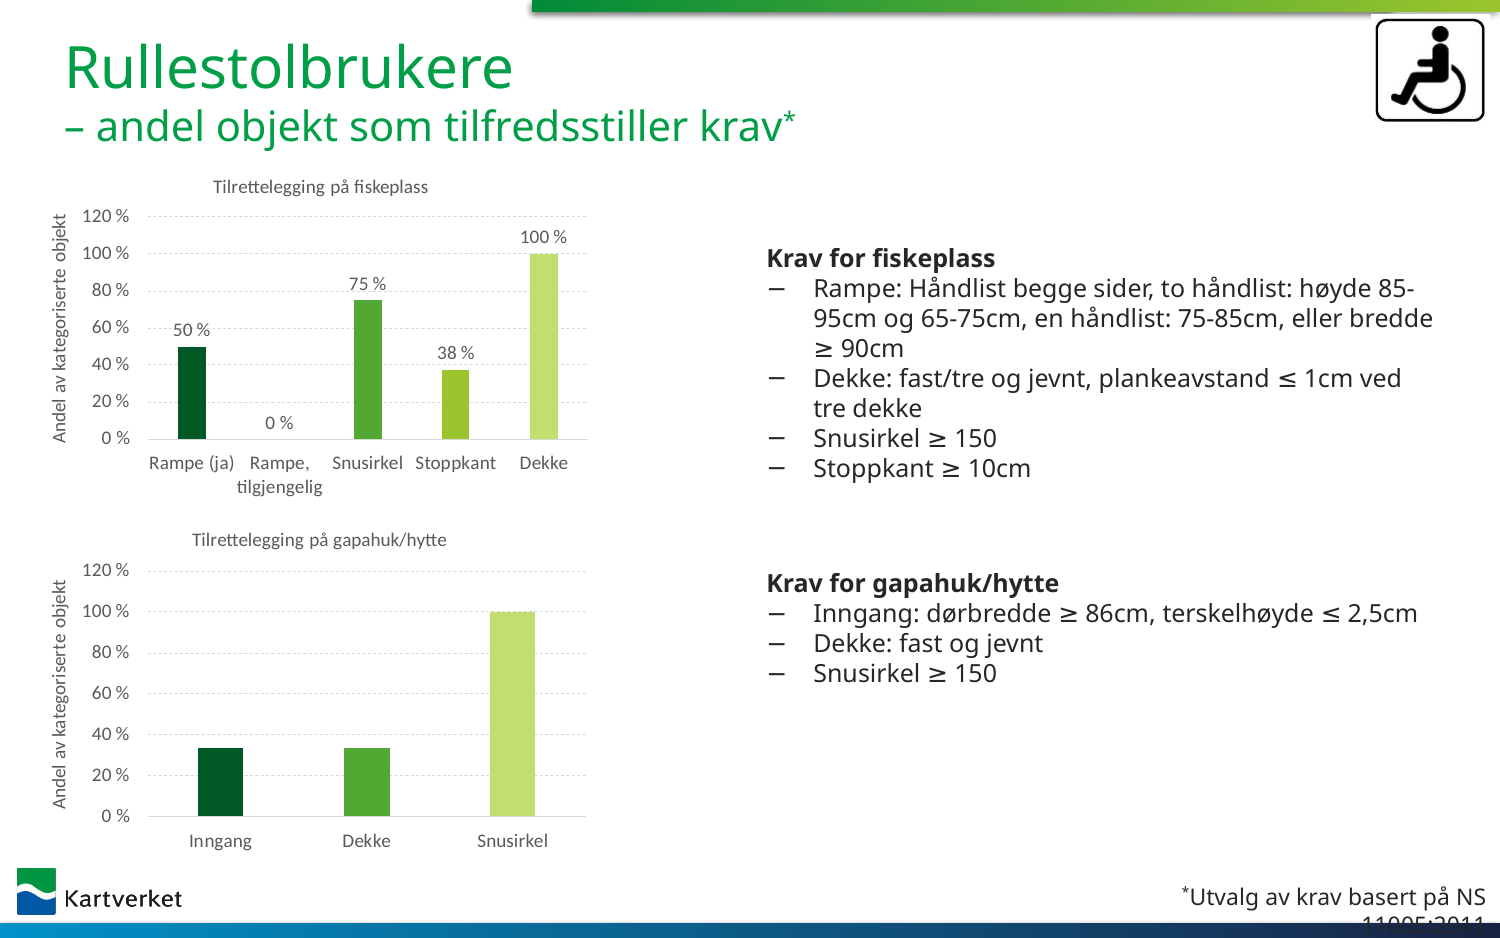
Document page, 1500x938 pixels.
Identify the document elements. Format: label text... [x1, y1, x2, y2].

picture [1371, 13, 1491, 127]
text_box Krav for fiskeplass Rampe: Håndlist begge sider, to håndlist: høyde 85-95cm og 65-75cm, en håndlist: 75-85cm, eller bredde ≥ 90cm Dekke: fast/tre og jevnt, plankeavstand ≤ 1cm ved tre dekke Snusirkel ≥ 150 Stoppkant ≥ 10cm [751, 235, 1452, 490]
text_box Rullestolbrukere – andel objekt som tilfredsstiller krav* [49, 29, 1431, 158]
picture [41, 166, 599, 505]
text_box Krav for gapahuk/hytte Inngang: dørbredde ≥ 86cm, terskelhøyde ≤ 2,5cm Dekke: fast og jevnt Snusirkel ≥ 150 [751, 560, 1452, 695]
text_box *Utvalg av krav basert på NS 11005:2011 [1068, 873, 1500, 938]
picture [41, 520, 597, 859]
